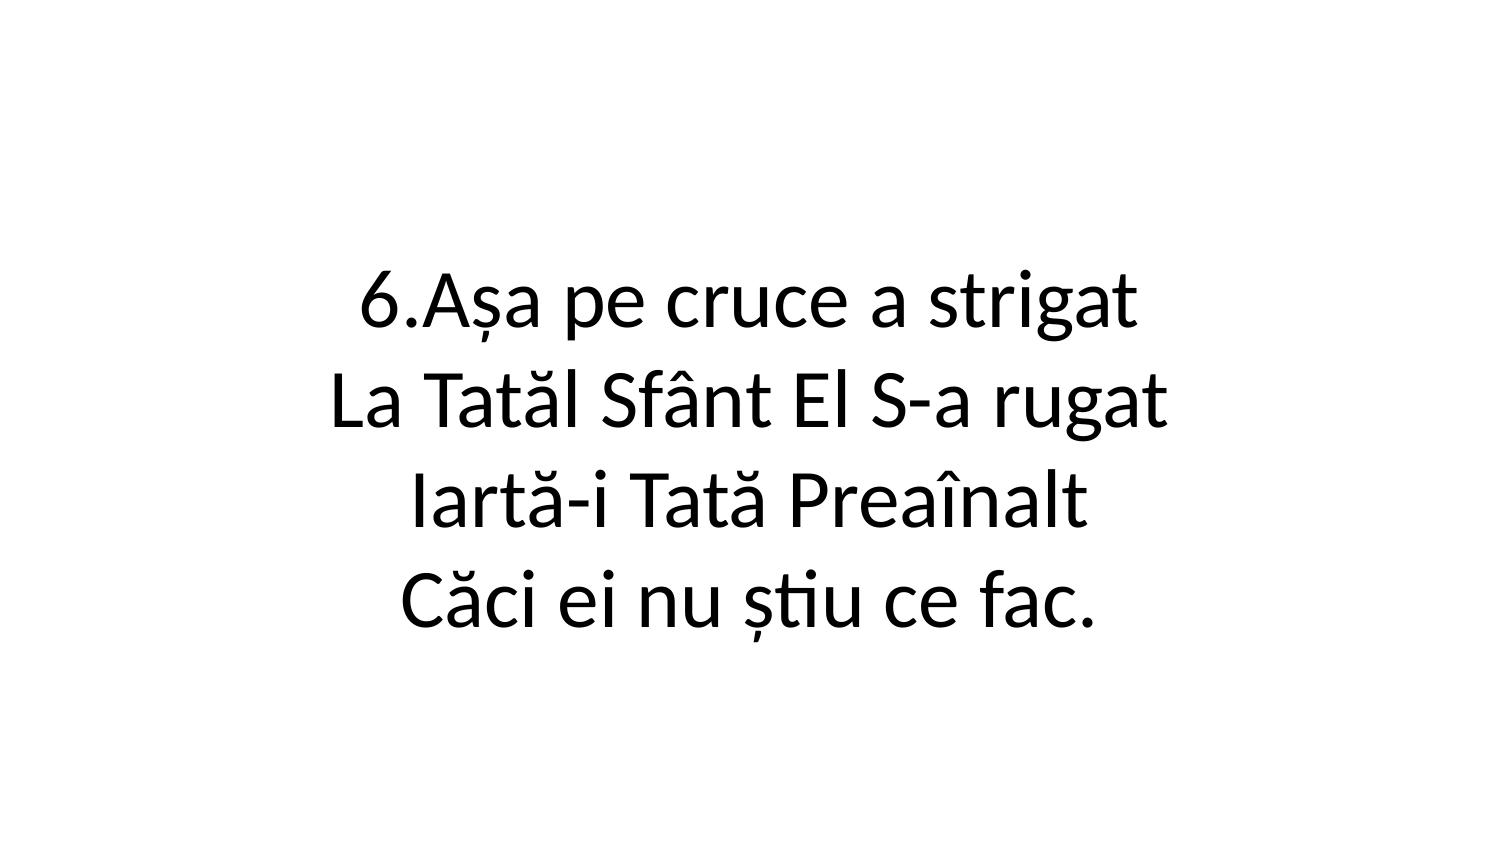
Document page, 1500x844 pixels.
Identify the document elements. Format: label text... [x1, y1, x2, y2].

text_box 6.Așa pe cruce a strigat La Tatăl Sfânt El S-a rugat Iartă-i Tată Preaînalt Căci ei nu știu ce fac. [314, 192, 1186, 652]
